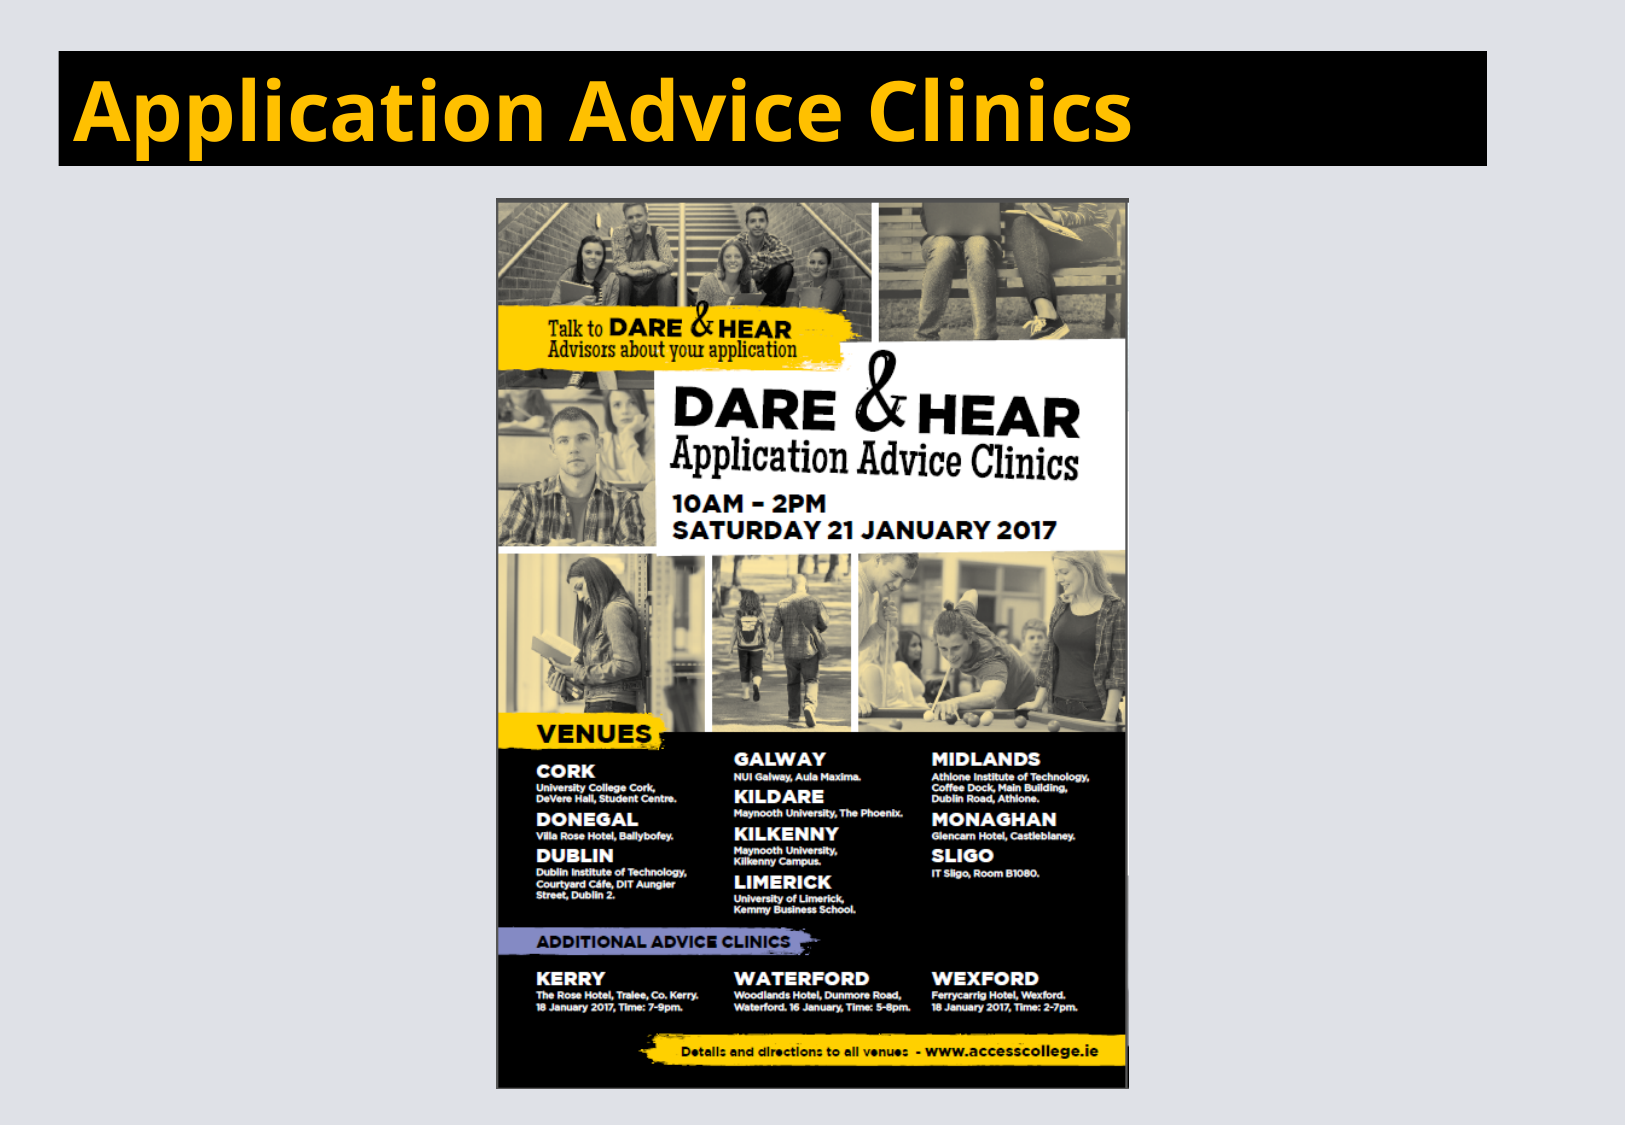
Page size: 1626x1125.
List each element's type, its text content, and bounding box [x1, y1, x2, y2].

text_box Application Advice Clinics [58, 51, 1487, 166]
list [496, 198, 1129, 1090]
